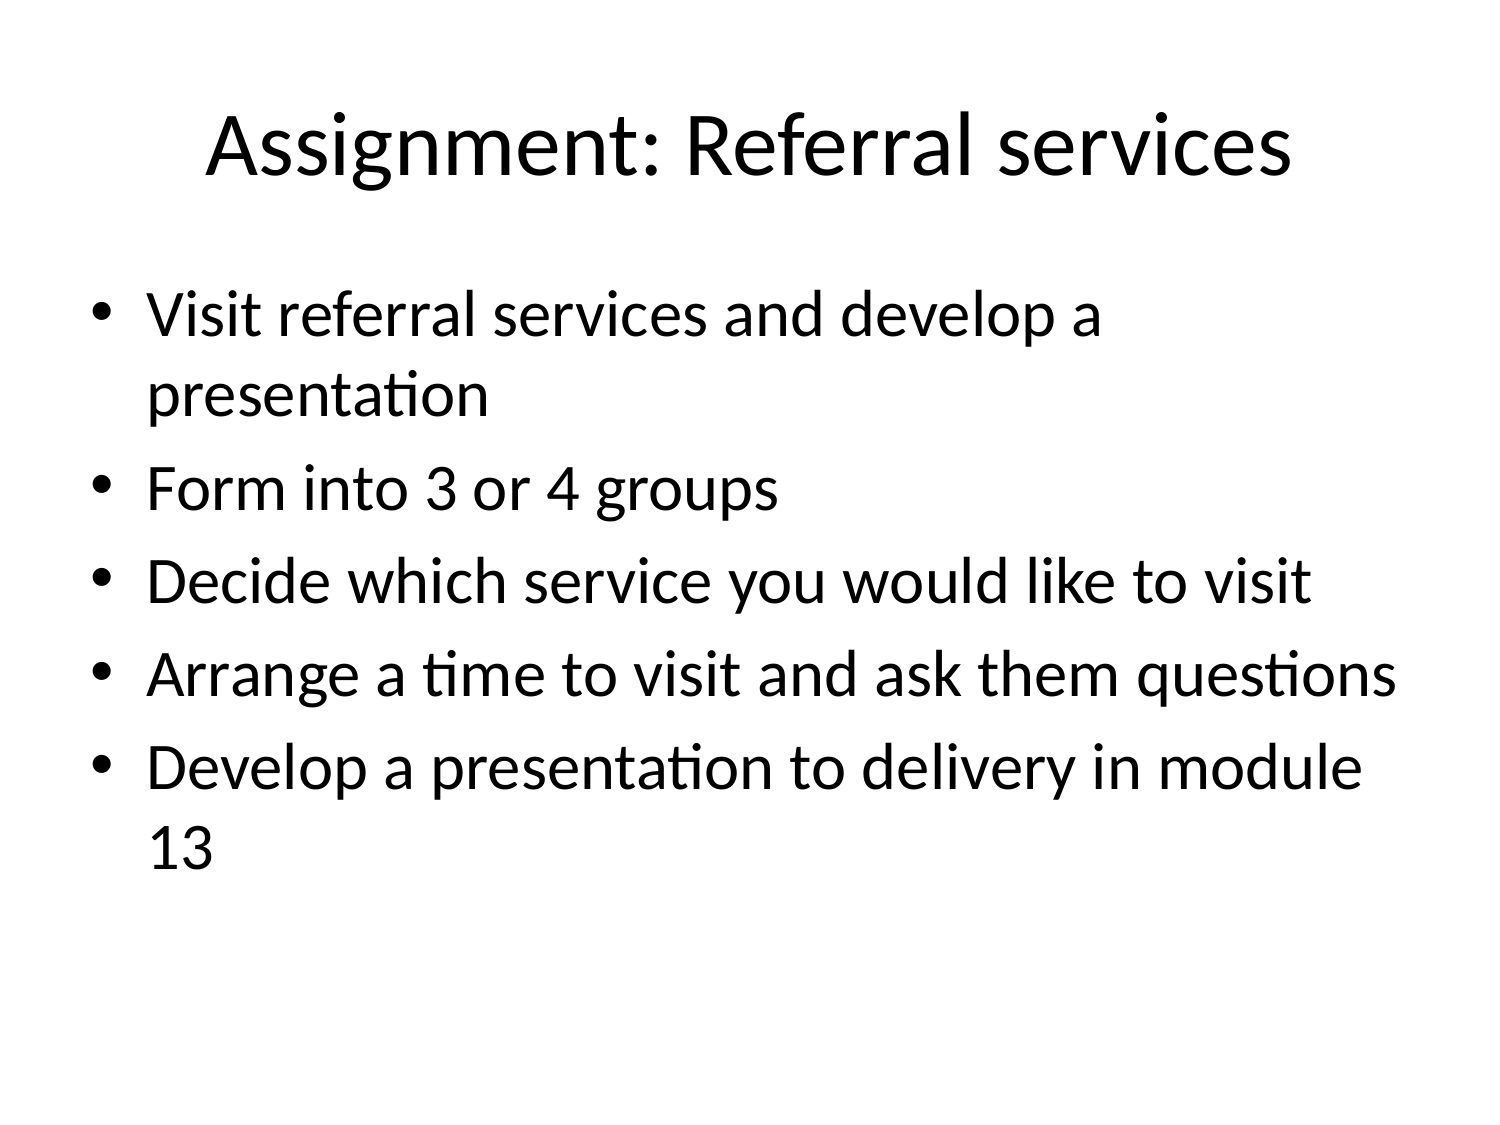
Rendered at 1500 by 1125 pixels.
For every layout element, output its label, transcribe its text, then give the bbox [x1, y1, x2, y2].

title Assignment: Referral services [75, 45, 1425, 233]
list Visit referral services and develop a presentation Form into 3 or 4 groups Decide which service you would like to visit Arrange a time to visit and ask them questions Develop a presentation to delivery in module 13 [75, 262, 1425, 1005]
